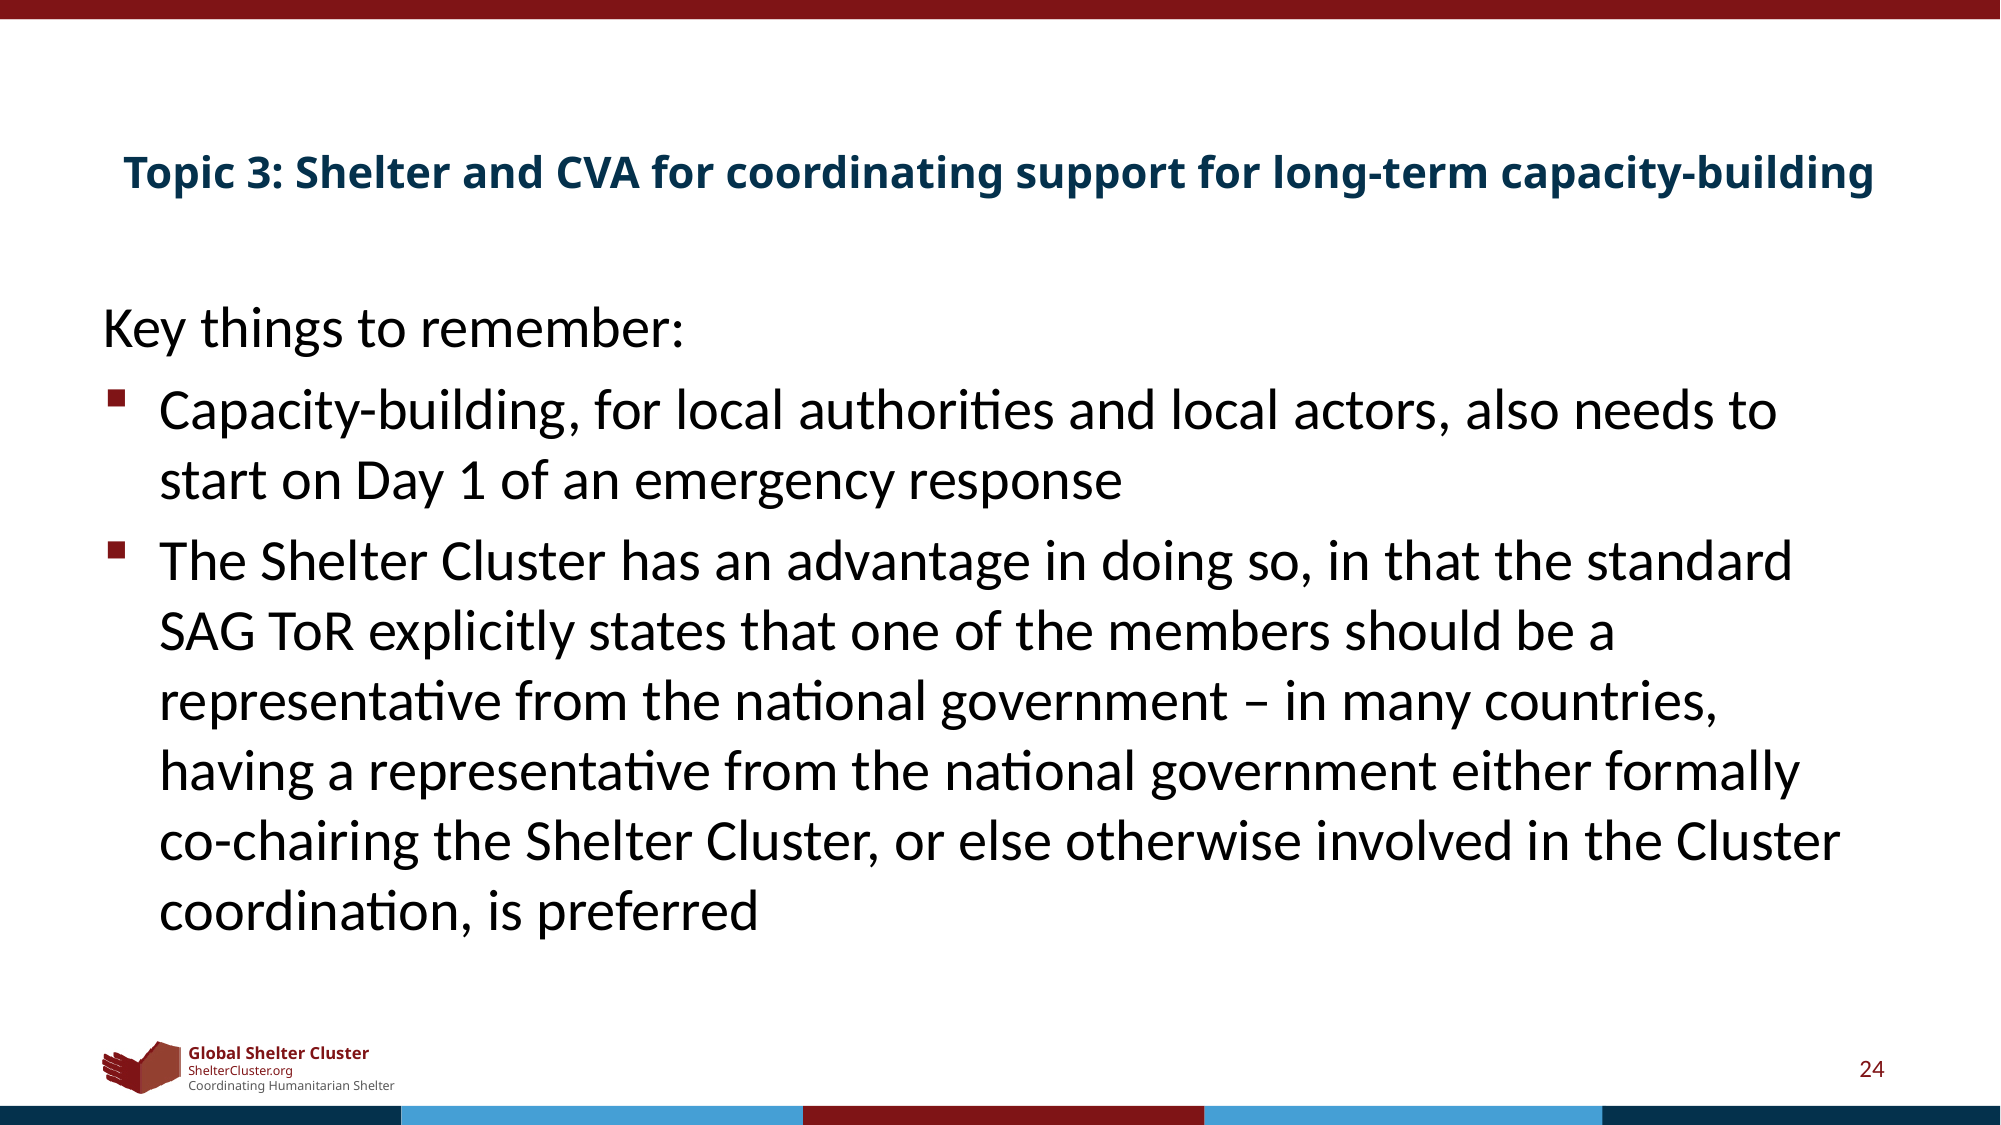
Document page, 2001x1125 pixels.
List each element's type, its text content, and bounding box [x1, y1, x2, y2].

title Topic 3: Shelter and CVA for coordinating support for long-term capacity-building [99, 129, 1900, 317]
list Key things to remember: Capacity-building, for local authorities and local actors, also needs to start on Day 1 of an emergency response The Shelter Cluster has an advantage in doing so, in that the standard SAG ToR explicitly states that one of the members should be a representative from the national government – in many countries, having a representative from the national government either formally co-chairing the Shelter Cluster, or else otherwise involved in the Cluster coordination, is preferred [88, 282, 1889, 1023]
slide_number 24 [1433, 1037, 1900, 1098]
picture [102, 1041, 181, 1094]
